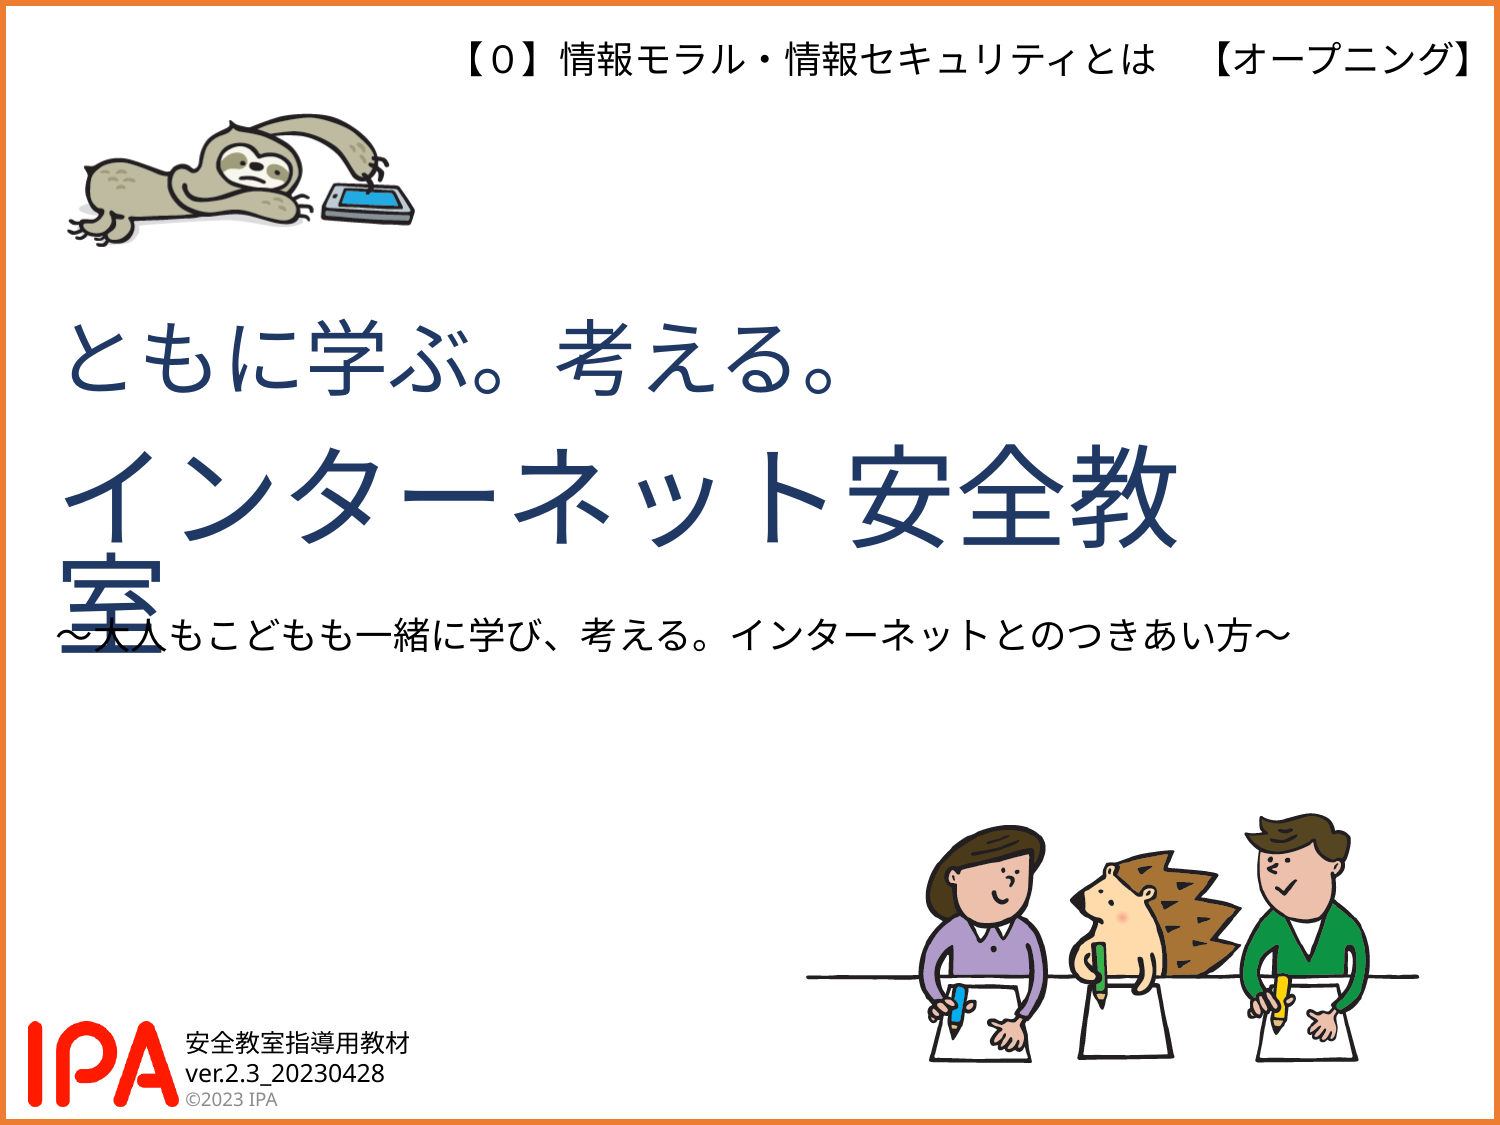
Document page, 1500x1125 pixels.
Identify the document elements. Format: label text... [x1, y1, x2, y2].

text_box 【０】情報モラル・情報セキュリティとは 【オープニング】 [431, 28, 1500, 89]
picture [28, 1021, 179, 1107]
picture [57, 90, 422, 274]
picture [797, 808, 1439, 1109]
